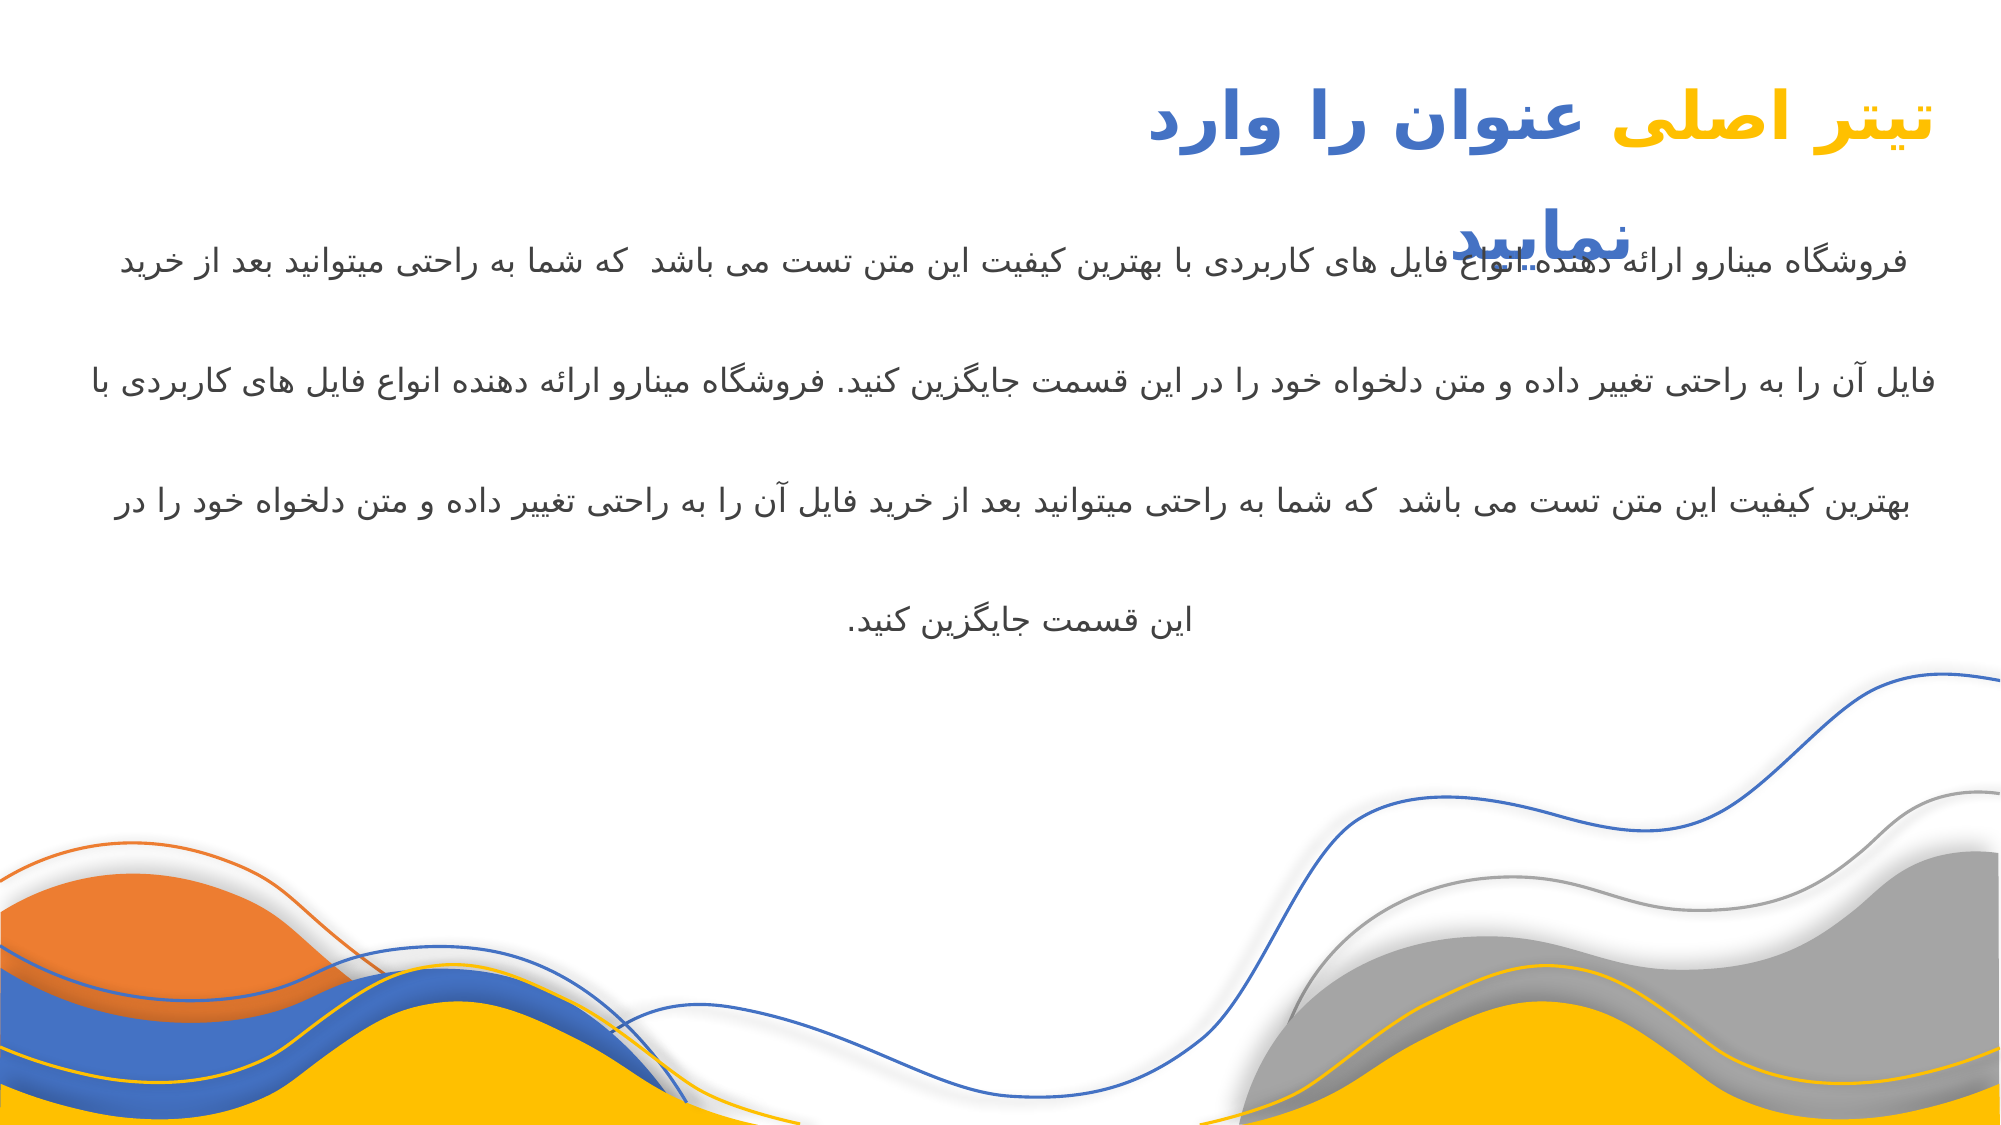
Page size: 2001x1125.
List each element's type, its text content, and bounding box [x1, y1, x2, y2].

text_box تیتر اصلی عنوان را وارد نمایید [1129, 25, 1955, 152]
text_box فروشگاه مینارو ارائه دهنده انواع فایل های کاربردی با بهترین کیفیت این متن تست می باشد که شما به راحتی میتوانید بعد از خرید فایل آن را به راحتی تغییر داده و متن دلخواه خود را در این قسمت جایگزین کنید. فروشگاه مینارو ارائه دهنده انواع فایل های کاربردی با بهترین کیفیت این متن تست می باشد که شما به راحتی میتوانید بعد از خرید فایل آن را به راحتی تغییر داده و متن دلخواه خود را در این قسمت جایگزین کنید. [75, 152, 1955, 766]
